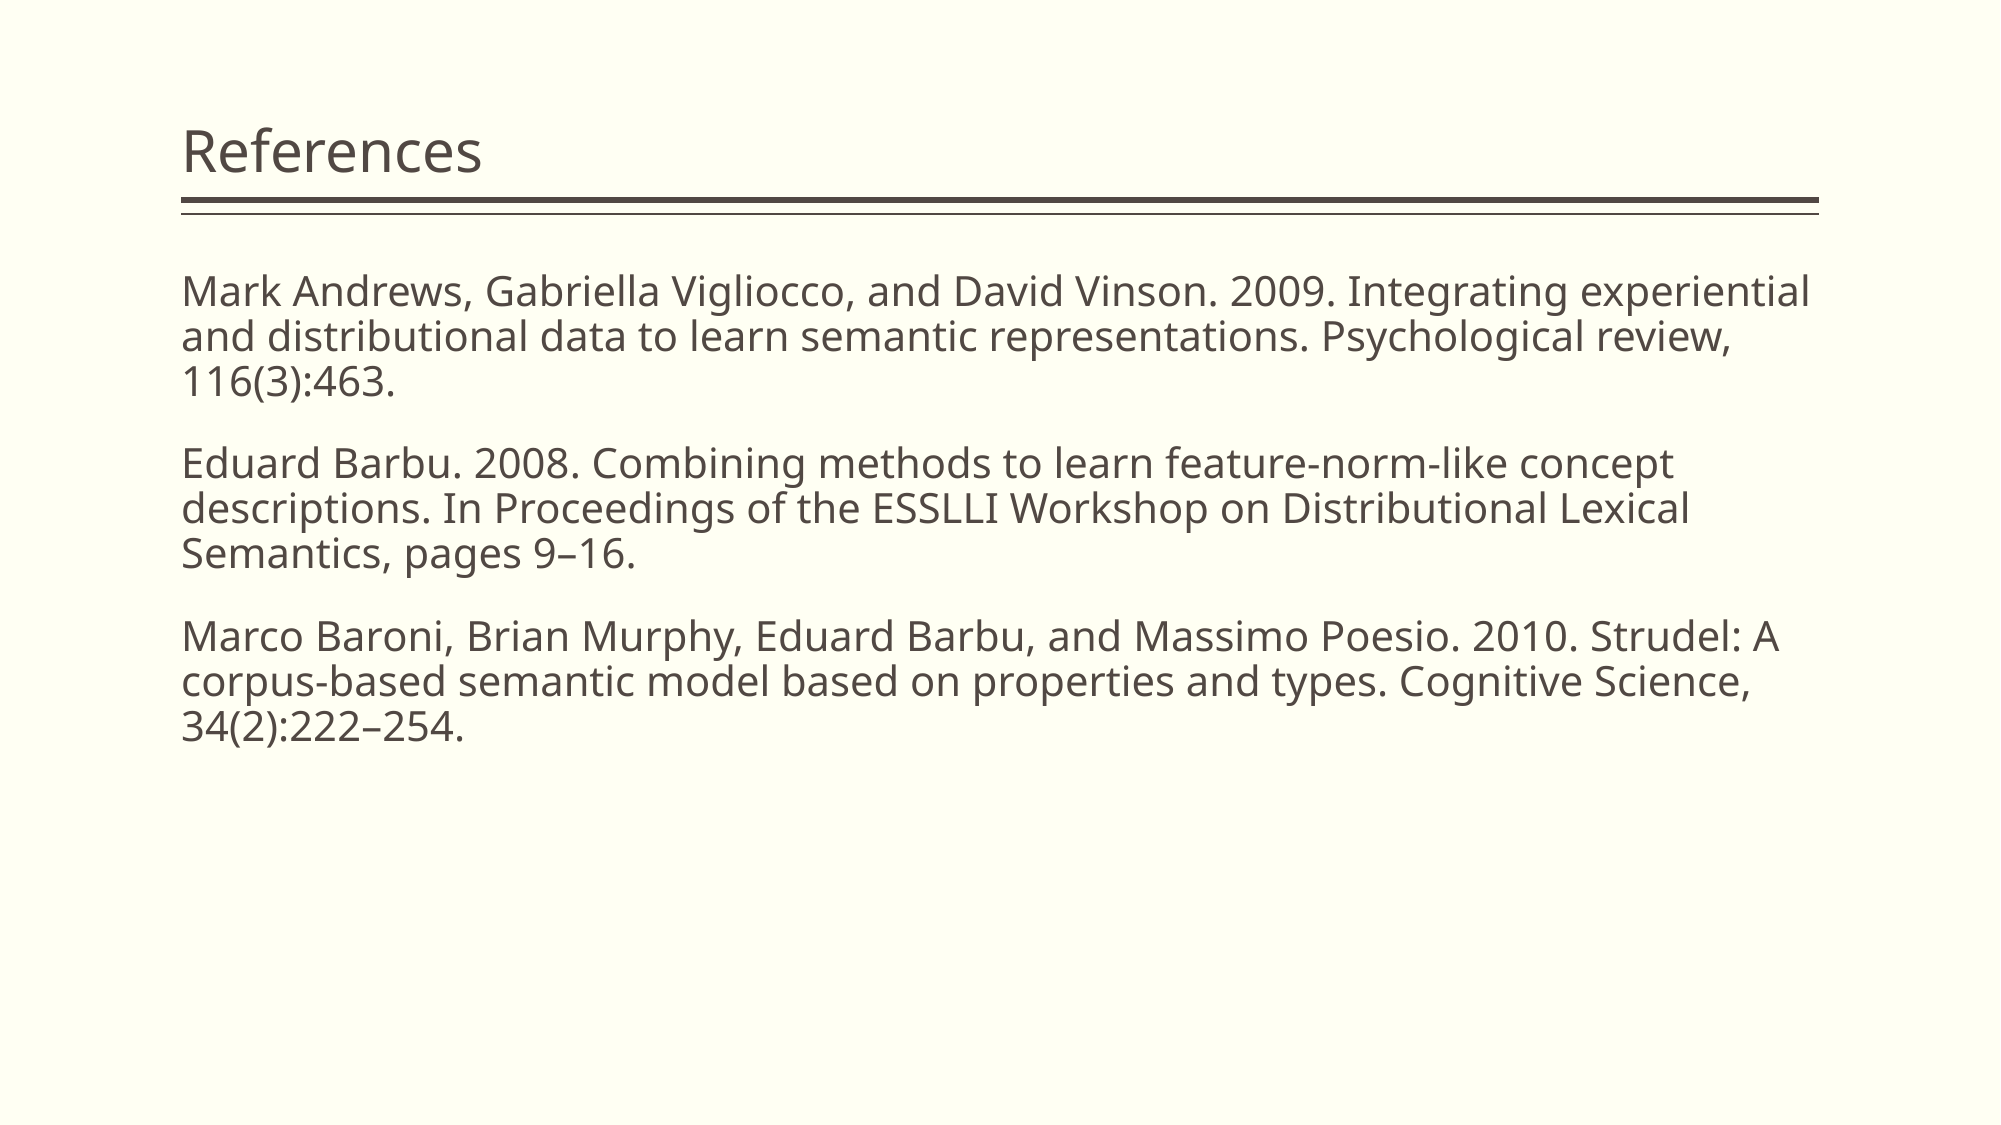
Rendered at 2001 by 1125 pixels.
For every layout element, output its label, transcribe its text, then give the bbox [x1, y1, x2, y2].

list Mark Andrews, Gabriella Vigliocco, and David Vinson. 2009. Integrating experiential and distributional data to learn semantic representations. Psychological review, 116(3):463. Eduard Barbu. 2008. Combining methods to learn feature-norm-like concept descriptions. In Proceedings of the ESSLLI Workshop on Distributional Lexical Semantics, pages 9–16. Marco Baroni, Brian Murphy, Eduard Barbu, and Massimo Poesio. 2010. Strudel: A corpus-based semantic model based on properties and types. Cognitive Science, 34(2):222–254. [181, 262, 1819, 1013]
title References [181, 12, 1819, 193]
